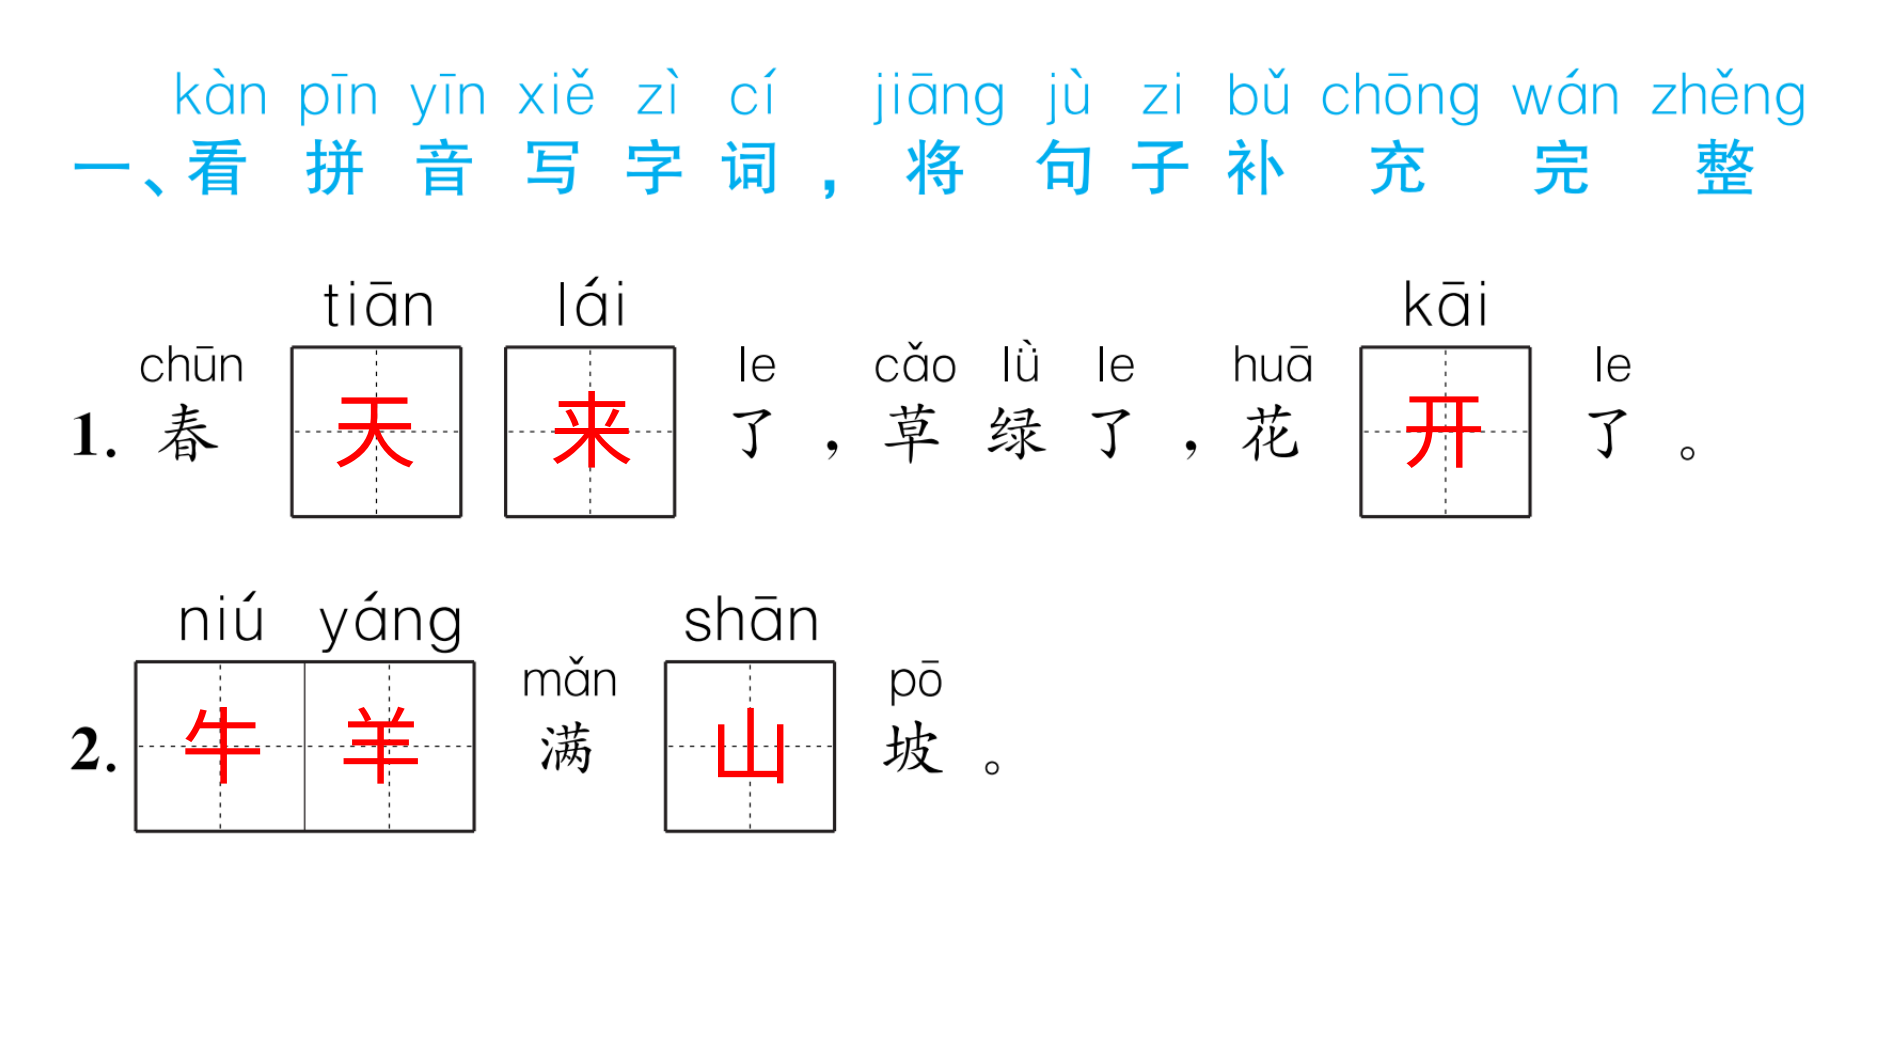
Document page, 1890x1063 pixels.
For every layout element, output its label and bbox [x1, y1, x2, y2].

picture [61, 60, 1829, 845]
